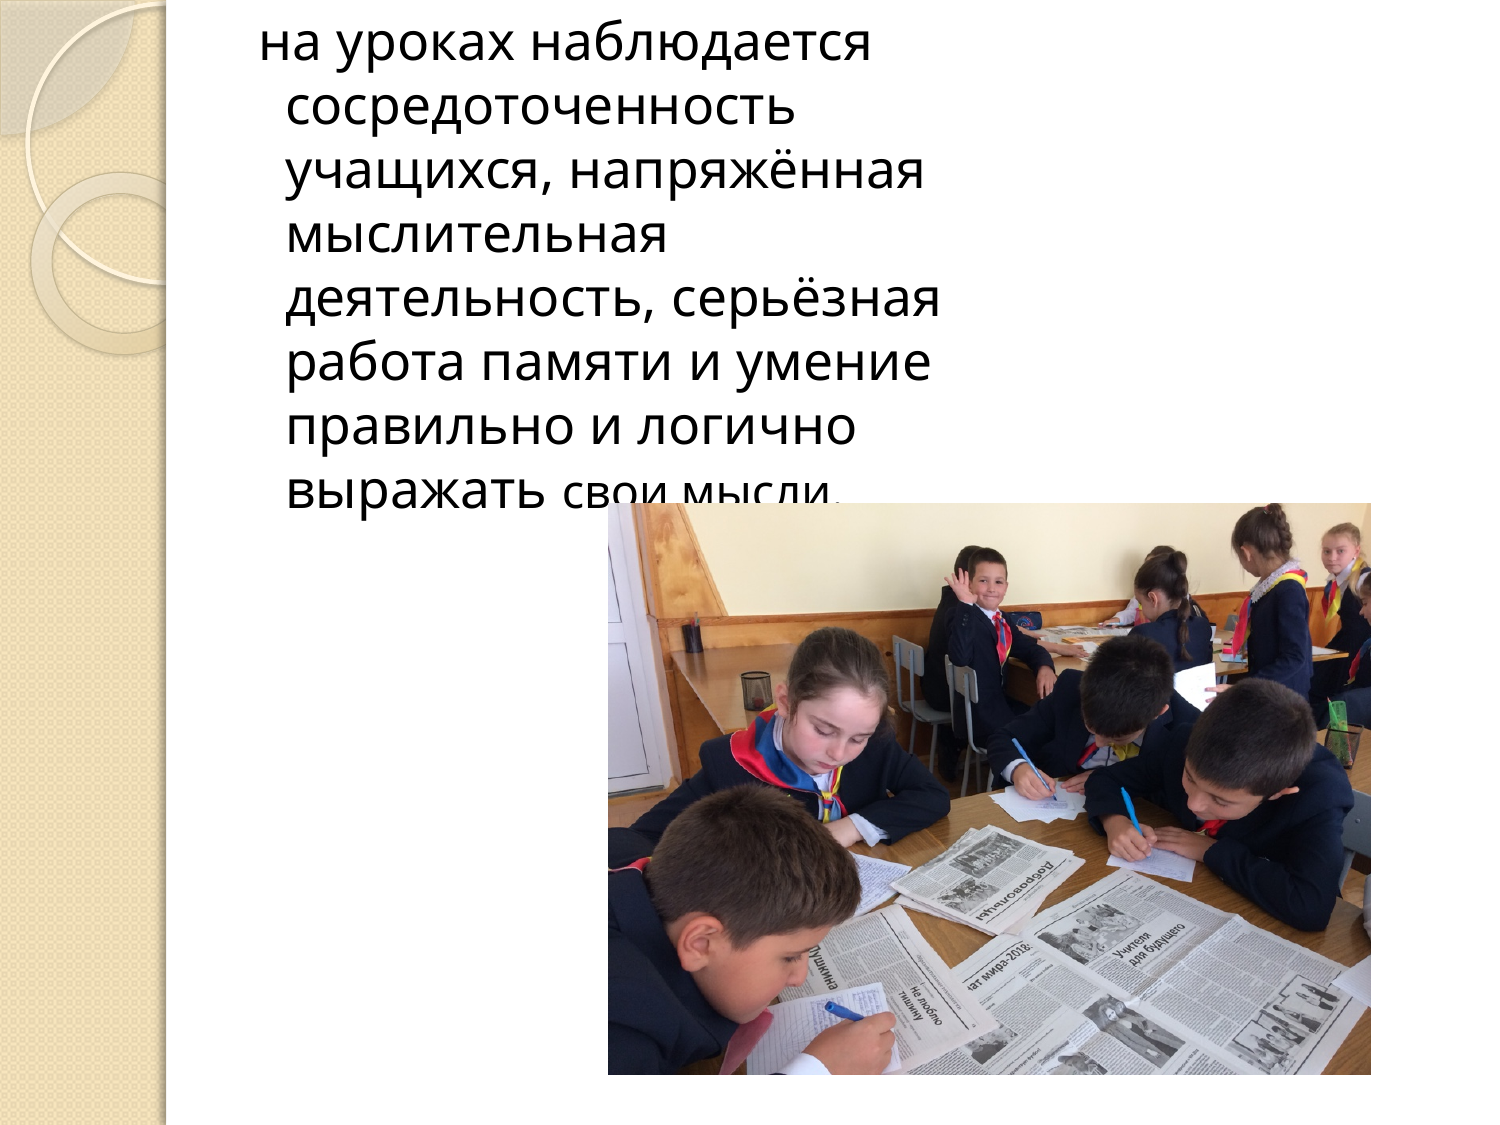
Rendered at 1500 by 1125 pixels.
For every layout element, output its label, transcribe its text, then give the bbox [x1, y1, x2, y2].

list на уроках наблюдается сосредоточенность учащихся, напряжённая мыслительная деятельность, серьёзная работа памяти и умение правильно и логично выражать свои мысли. [218, 0, 1022, 528]
picture [607, 503, 1371, 1076]
